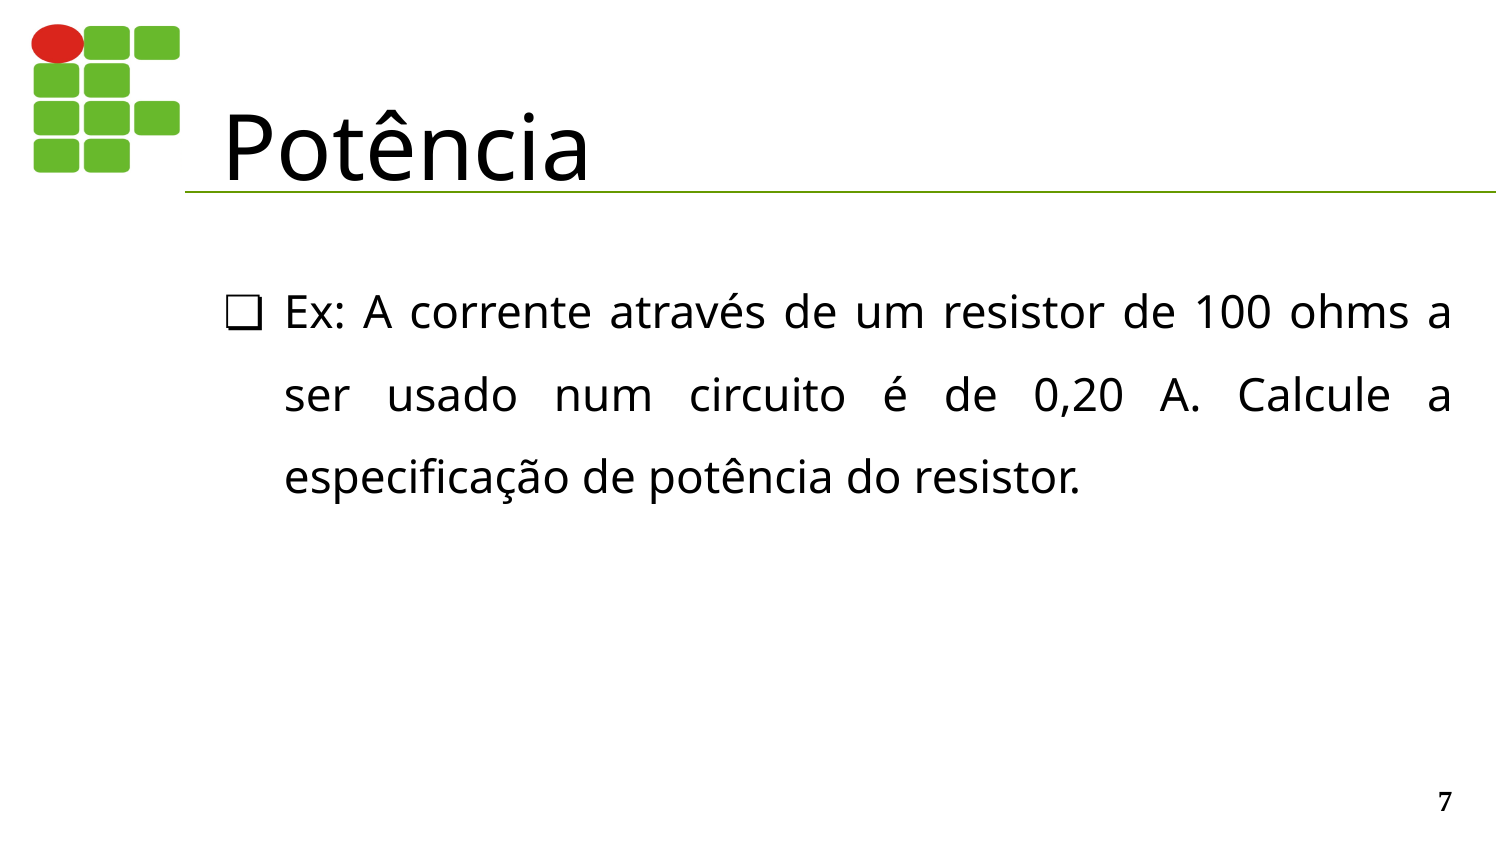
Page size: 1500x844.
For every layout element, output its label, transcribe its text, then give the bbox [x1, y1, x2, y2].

picture [29, 23, 182, 174]
list Ex: A corrente através de um resistor de 100 ohms a ser usado num circuito é de 0,20 A. Calcule a especificação de potência do resistor. [193, 248, 1469, 492]
title Potência [206, 26, 1468, 207]
text_box ‹#› [1397, 768, 1468, 825]
